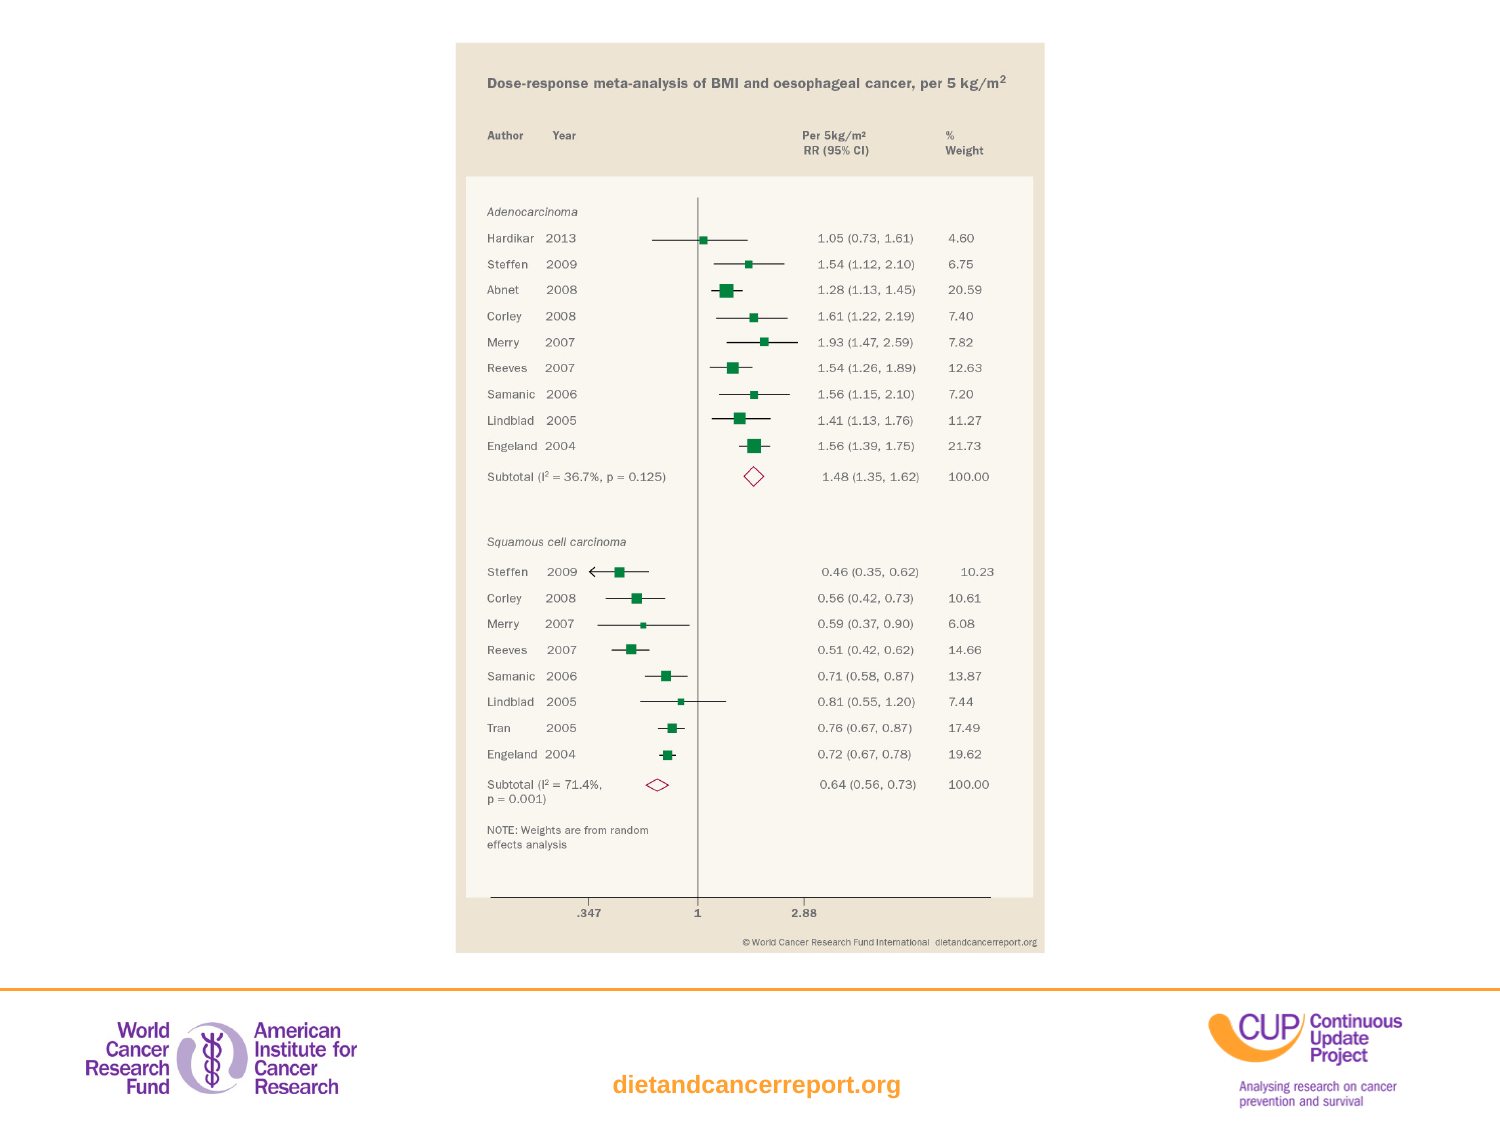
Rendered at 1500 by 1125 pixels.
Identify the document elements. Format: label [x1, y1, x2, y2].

picture [86, 1022, 357, 1094]
picture [1207, 1013, 1403, 1109]
picture [436, 23, 1064, 972]
